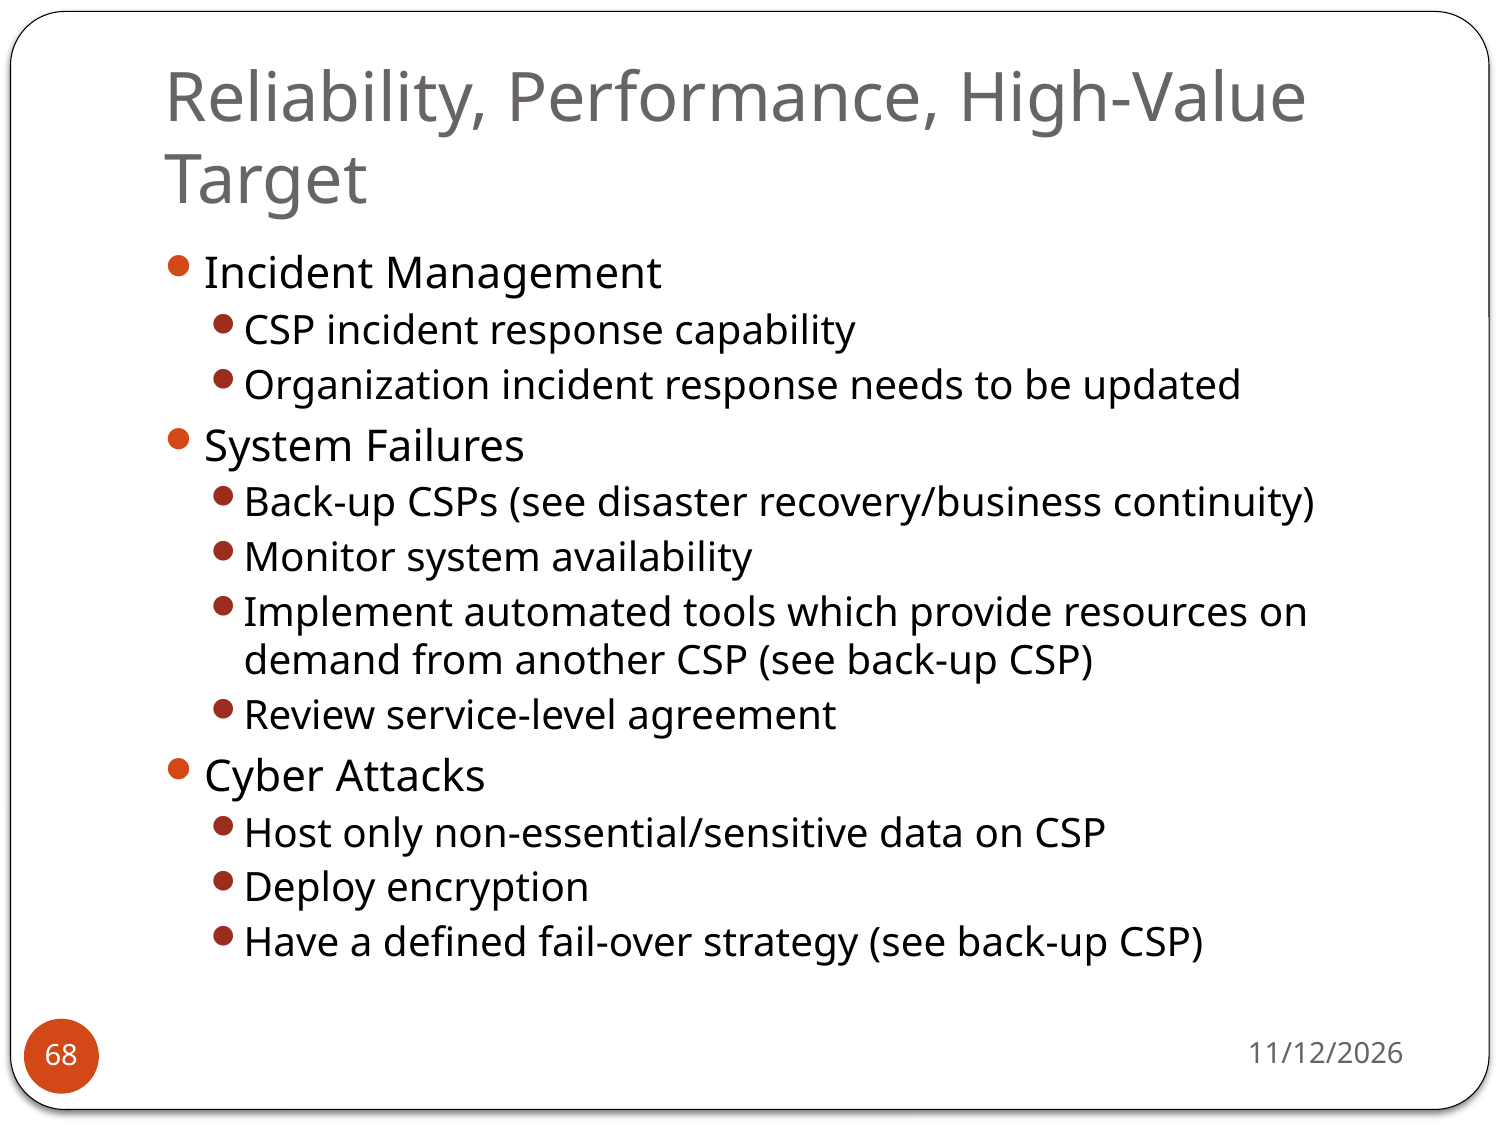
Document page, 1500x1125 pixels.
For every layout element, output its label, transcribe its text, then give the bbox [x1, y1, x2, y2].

title Reliability, Performance, High-Value Target [150, 45, 1425, 233]
list Incident Management CSP incident response capability Organization incident response needs to be updated System Failures Back-up CSPs (see disaster recovery/business continuity) Monitor system availability Implement automated tools which provide resources on demand from another CSP (see back-up CSP) Review service-level agreement Cyber Attacks Host only non-essential/sensitive data on CSP Deploy encryption Have a defined fail-over strategy (see back-up CSP) [150, 237, 1425, 988]
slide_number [1012, 1015, 1419, 1094]
slide_number 68 [23, 1018, 99, 1094]
